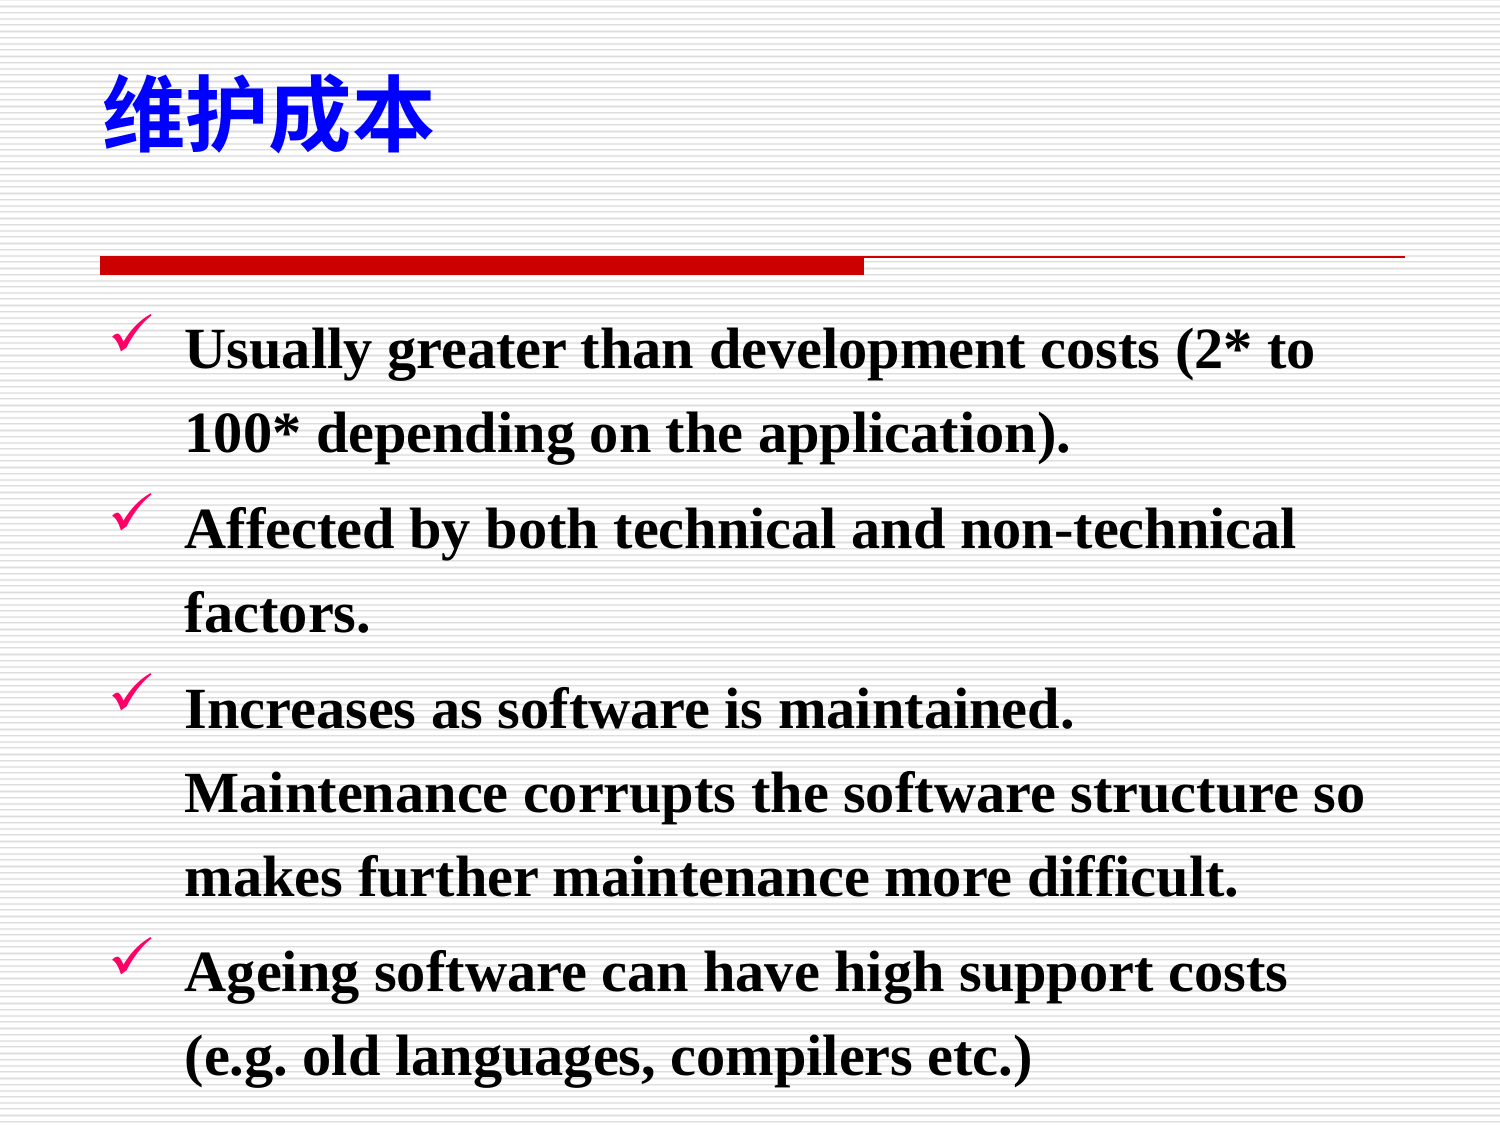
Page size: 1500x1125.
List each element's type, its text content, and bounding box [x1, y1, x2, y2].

picture [0, 0, 1500, 1125]
text_box 维护成本 [87, 75, 1363, 170]
text_box Usually greater than development costs (2* to 100* depending on the application). Affected by both technical and non-technical factors. Increases as software is maintained. Maintenance corrupts the software structure so makes further maintenance more difficult. Ageing software can have high support costs (e.g. old languages, compilers etc.) [92, 289, 1493, 1118]
